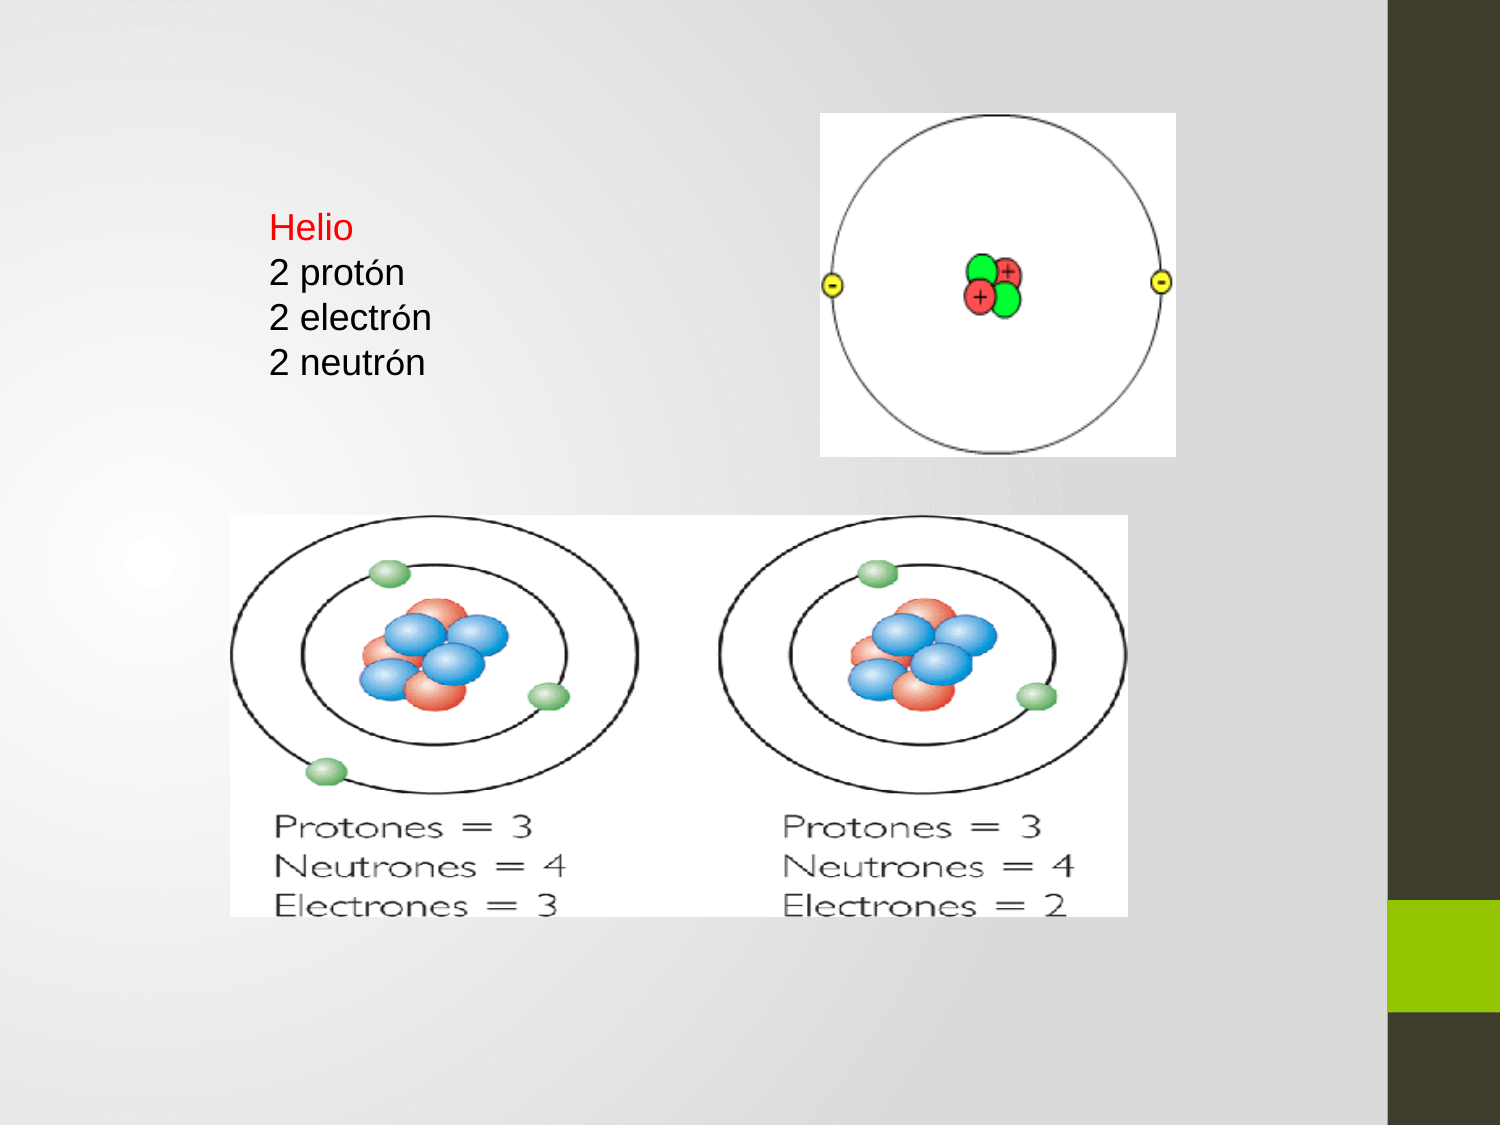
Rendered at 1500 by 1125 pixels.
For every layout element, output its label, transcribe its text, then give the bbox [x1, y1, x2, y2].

picture [820, 113, 1176, 457]
picture [229, 514, 1129, 918]
text_box Helio 2 protón 2 electrón 2 neutrón [253, 195, 817, 391]
